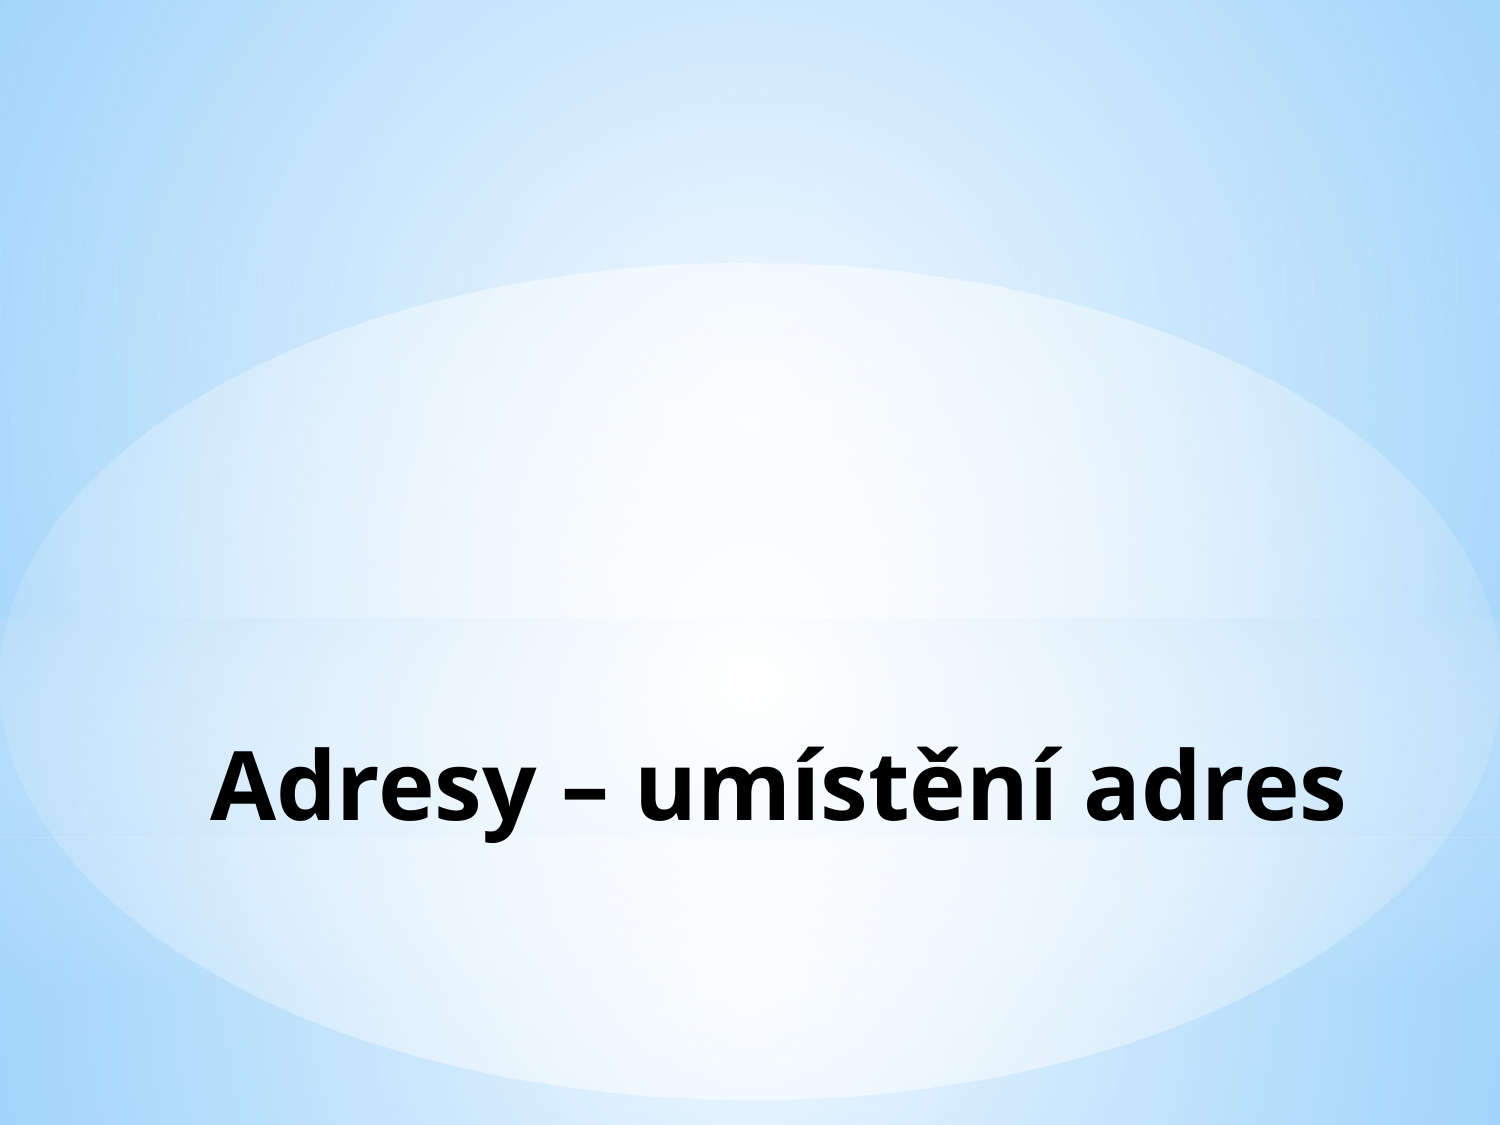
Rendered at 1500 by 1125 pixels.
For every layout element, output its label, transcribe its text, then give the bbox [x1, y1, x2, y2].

title Adresy – umístění adres [171, 717, 1363, 905]
